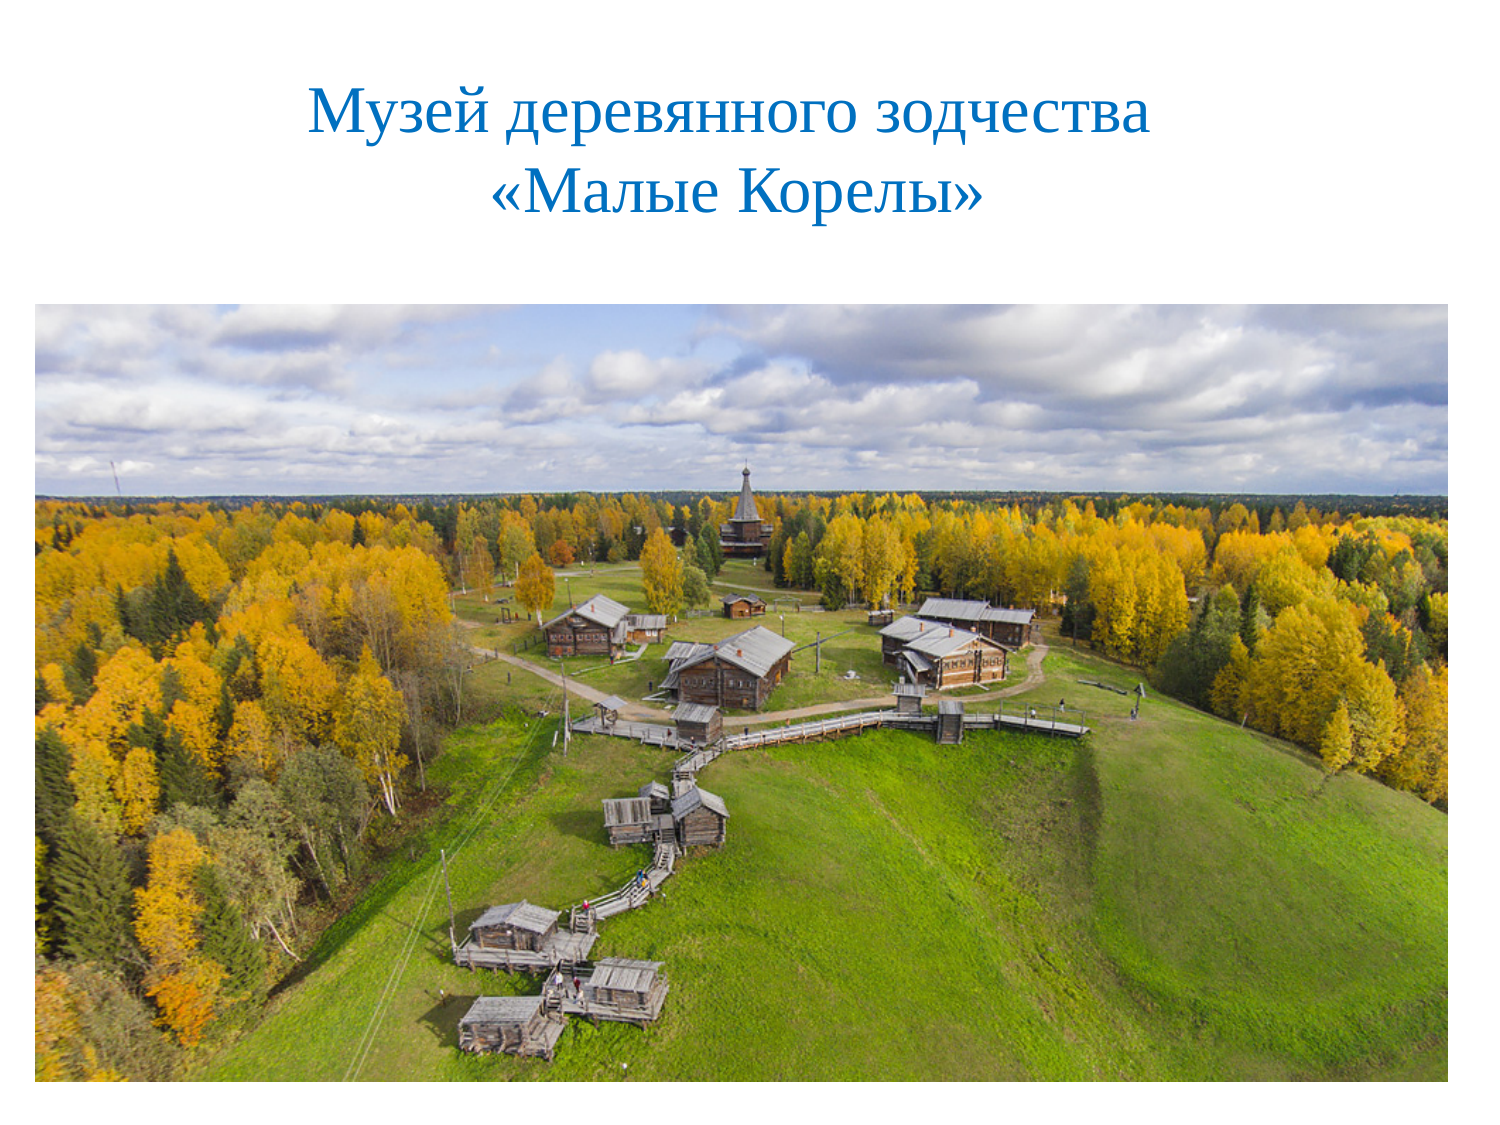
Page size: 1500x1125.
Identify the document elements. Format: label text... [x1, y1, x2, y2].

text_box Музей деревянного зодчества «Малые Корелы» [70, 58, 1407, 234]
picture [34, 304, 1448, 1082]
